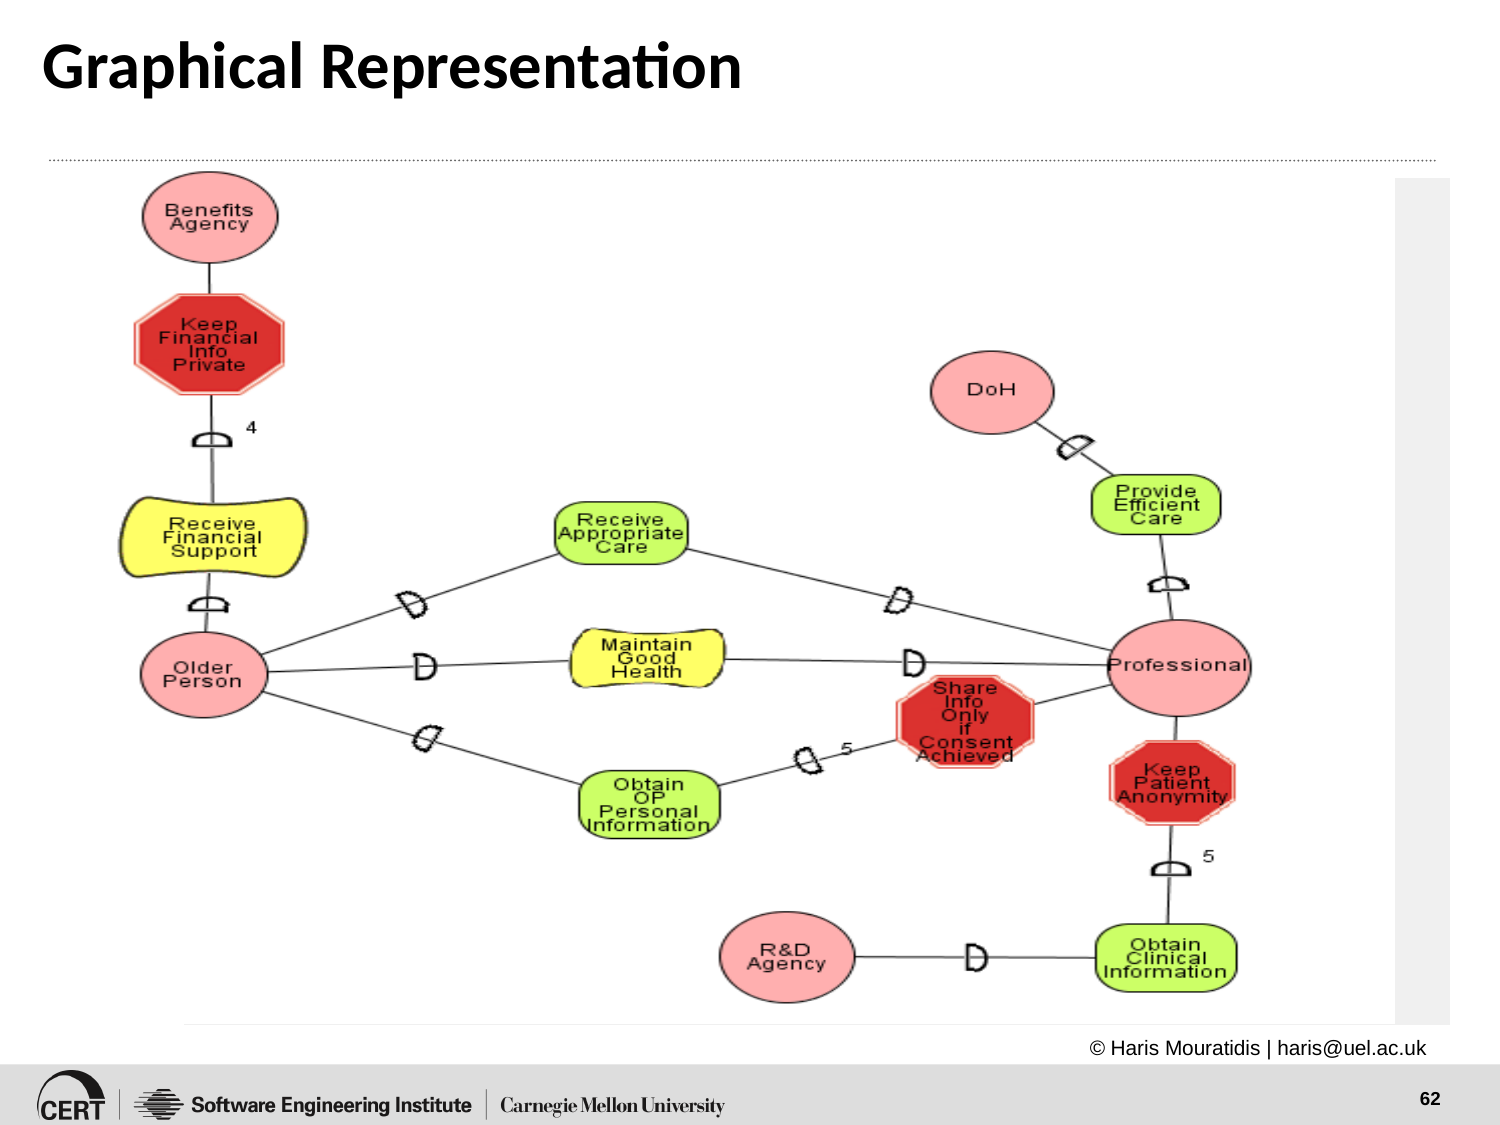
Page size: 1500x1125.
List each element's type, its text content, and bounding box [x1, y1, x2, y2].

picture [58, 162, 1451, 1026]
title Graphical Representation [42, 37, 1434, 155]
picture [37, 1069, 725, 1122]
text_box © Haris Mouratidis | haris@uel.ac.uk [1074, 1027, 1500, 1075]
